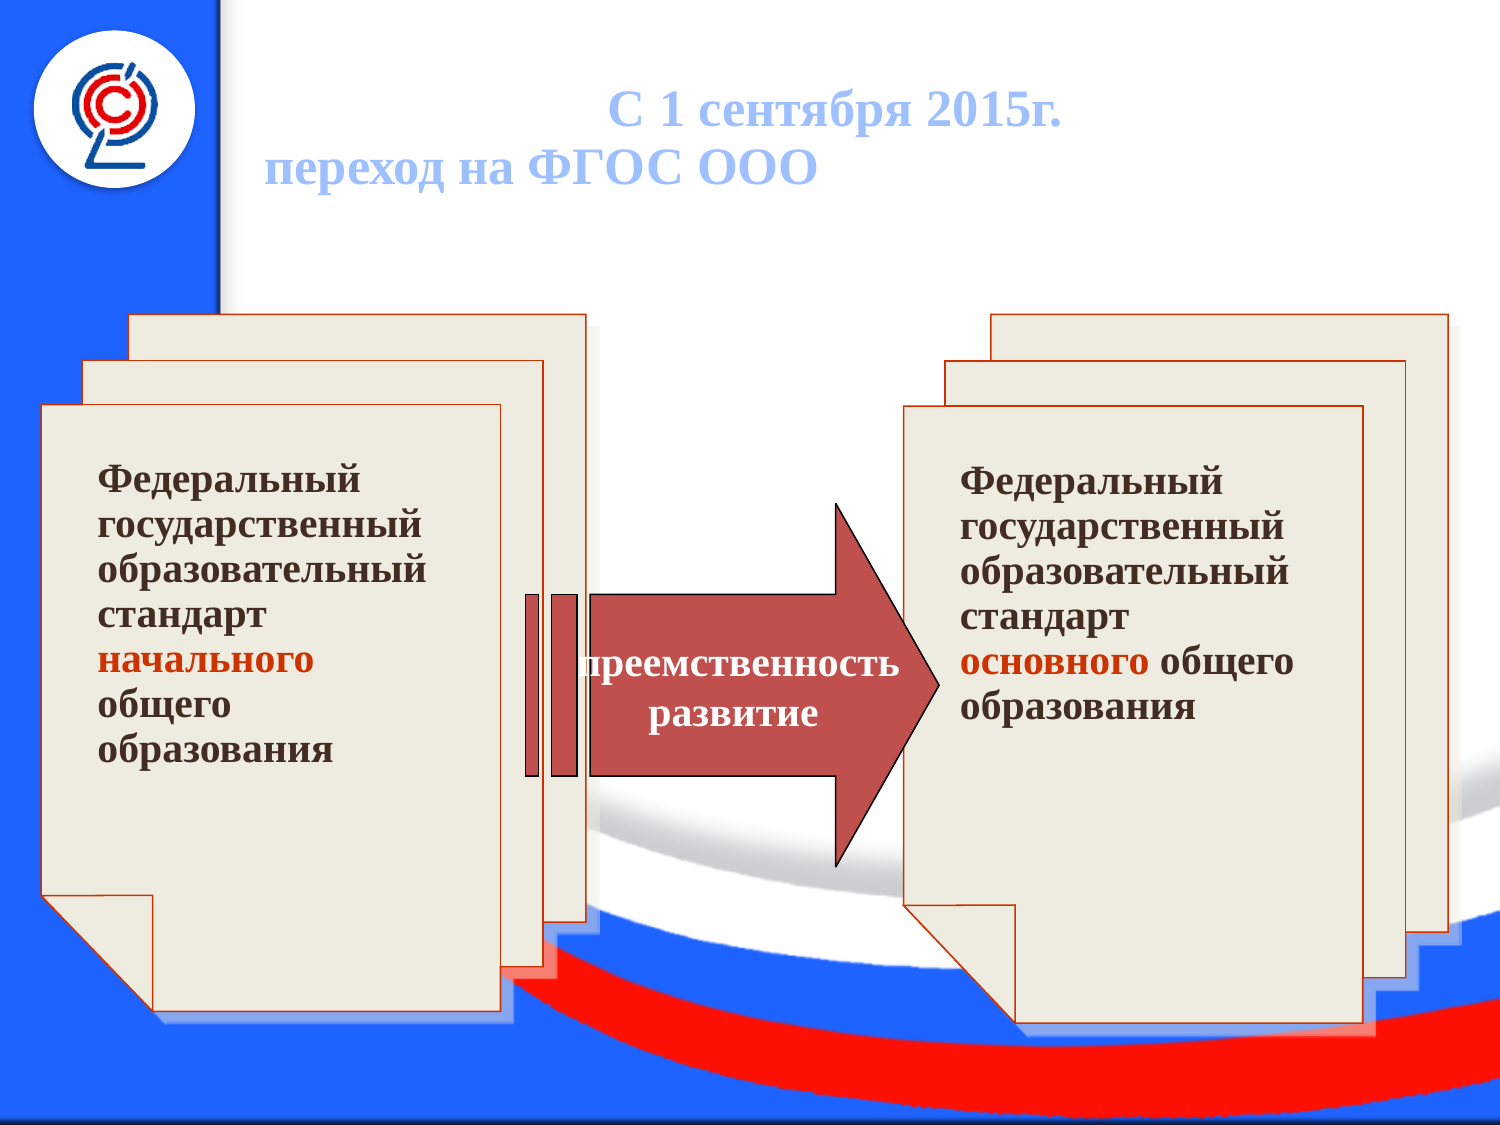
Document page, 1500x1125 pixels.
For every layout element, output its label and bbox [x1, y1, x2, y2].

picture [0, 0, 1500, 1125]
text_box [33, 30, 196, 189]
